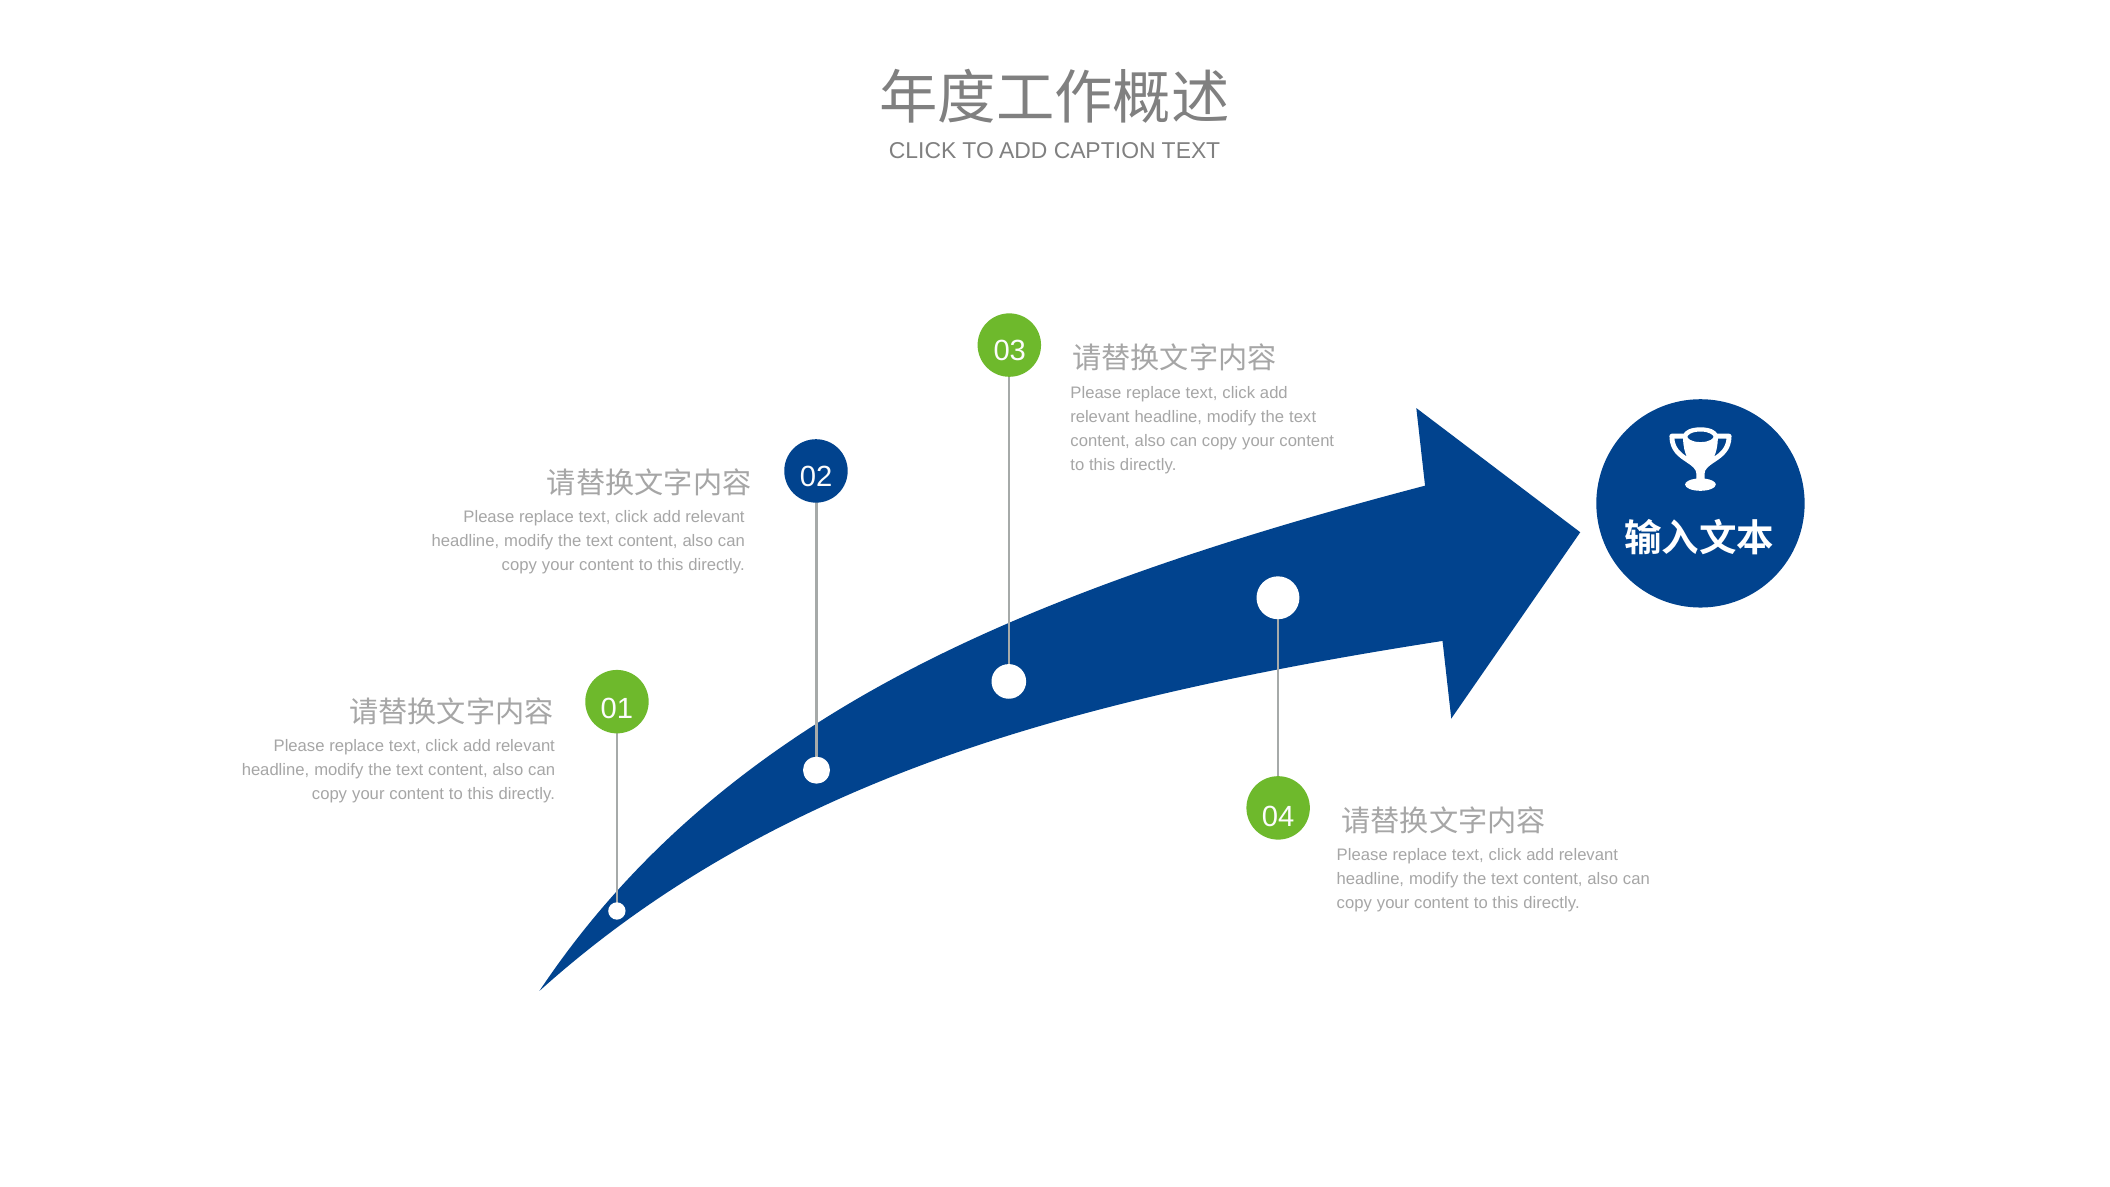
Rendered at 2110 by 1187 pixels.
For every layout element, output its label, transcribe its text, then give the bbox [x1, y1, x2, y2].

text_box 请替换文字内容 [494, 457, 752, 500]
text_box 04 [1258, 787, 1298, 835]
text_box Please replace text, click add relevant headline, modify the text content, also can copy your content to this directly. [406, 501, 746, 574]
text_box [585, 669, 649, 734]
text_box 请替换文字内容 [1341, 795, 1563, 838]
text_box [977, 313, 1042, 377]
text_box [784, 439, 848, 503]
text_box Please replace text, click add relevant headline, modify the text content, also can copy your content to this directly. [1336, 839, 1676, 912]
text_box [1596, 399, 1805, 608]
text_box [608, 902, 626, 920]
text_box [1261, 835, 1295, 840]
text_box [991, 664, 1027, 699]
text_box 01 [597, 680, 637, 727]
text_box Please replace text, click add relevant headline, modify the text content, also can copy your content to this directly. [216, 730, 556, 803]
text_box 年度工作概述 [865, 60, 1245, 131]
text_box [1669, 427, 1732, 491]
text_box [539, 408, 1581, 991]
text_box Please replace text, click add relevant headline, modify the text content, also can copy your content to this directly. [1070, 378, 1352, 474]
text_box 03 [990, 321, 1030, 369]
text_box 请替换文字内容 [1072, 332, 1294, 375]
text_box [1256, 576, 1300, 620]
text_box 输入文本 [1622, 499, 1776, 561]
text_box CLICK TO ADD CAPTION TEXT [865, 135, 1245, 163]
text_box 请替换文字内容 [315, 686, 554, 729]
text_box 02 [796, 447, 836, 495]
text_box [803, 756, 831, 784]
text_box [1246, 776, 1310, 833]
